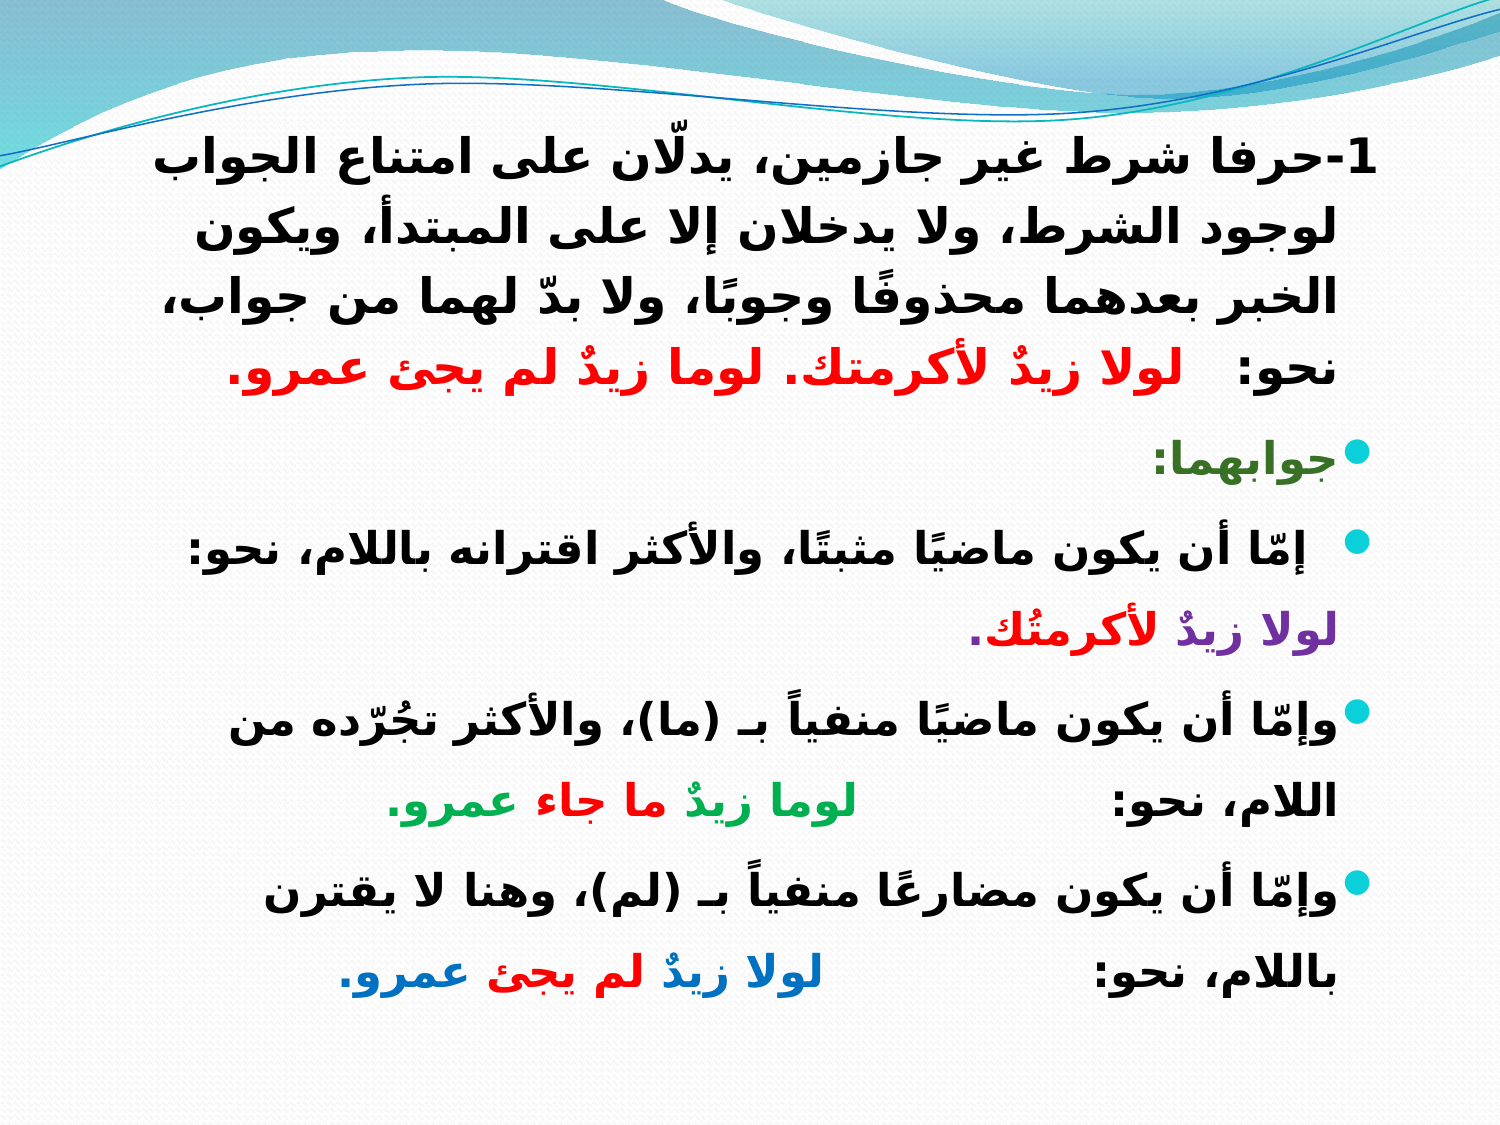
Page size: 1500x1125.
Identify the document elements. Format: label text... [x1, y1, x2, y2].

list 1-حرفا شرط غير جازمين، يدلّان على امتناع الجواب لوجود الشرط، ولا يدخلان إلا على المبتدأ، ويكون الخبر بعدهما محذوفًا وجوبًا، ولا بدّ لهما من جواب، نحو: لولا زيدٌ لأكرمتك. لوما زيدٌ لم يجئ عمرو. جوابهما: إمّا أن يكون ماضيًا مثبتًا، والأكثر اقترانه باللام، نحو: لولا زيدٌ لأكرمتُك. وإمّا أن يكون ماضيًا منفياً بـ (ما)، والأكثر تجُرّده من اللام، نحو: لوما زيدٌ ما جاء عمرو. وإمّا أن يكون مضارعًا منفياً بـ (لم)، وهنا لا يقترن باللام، نحو: لولا زيدٌ لم يجئ عمرو. [117, 105, 1395, 1055]
